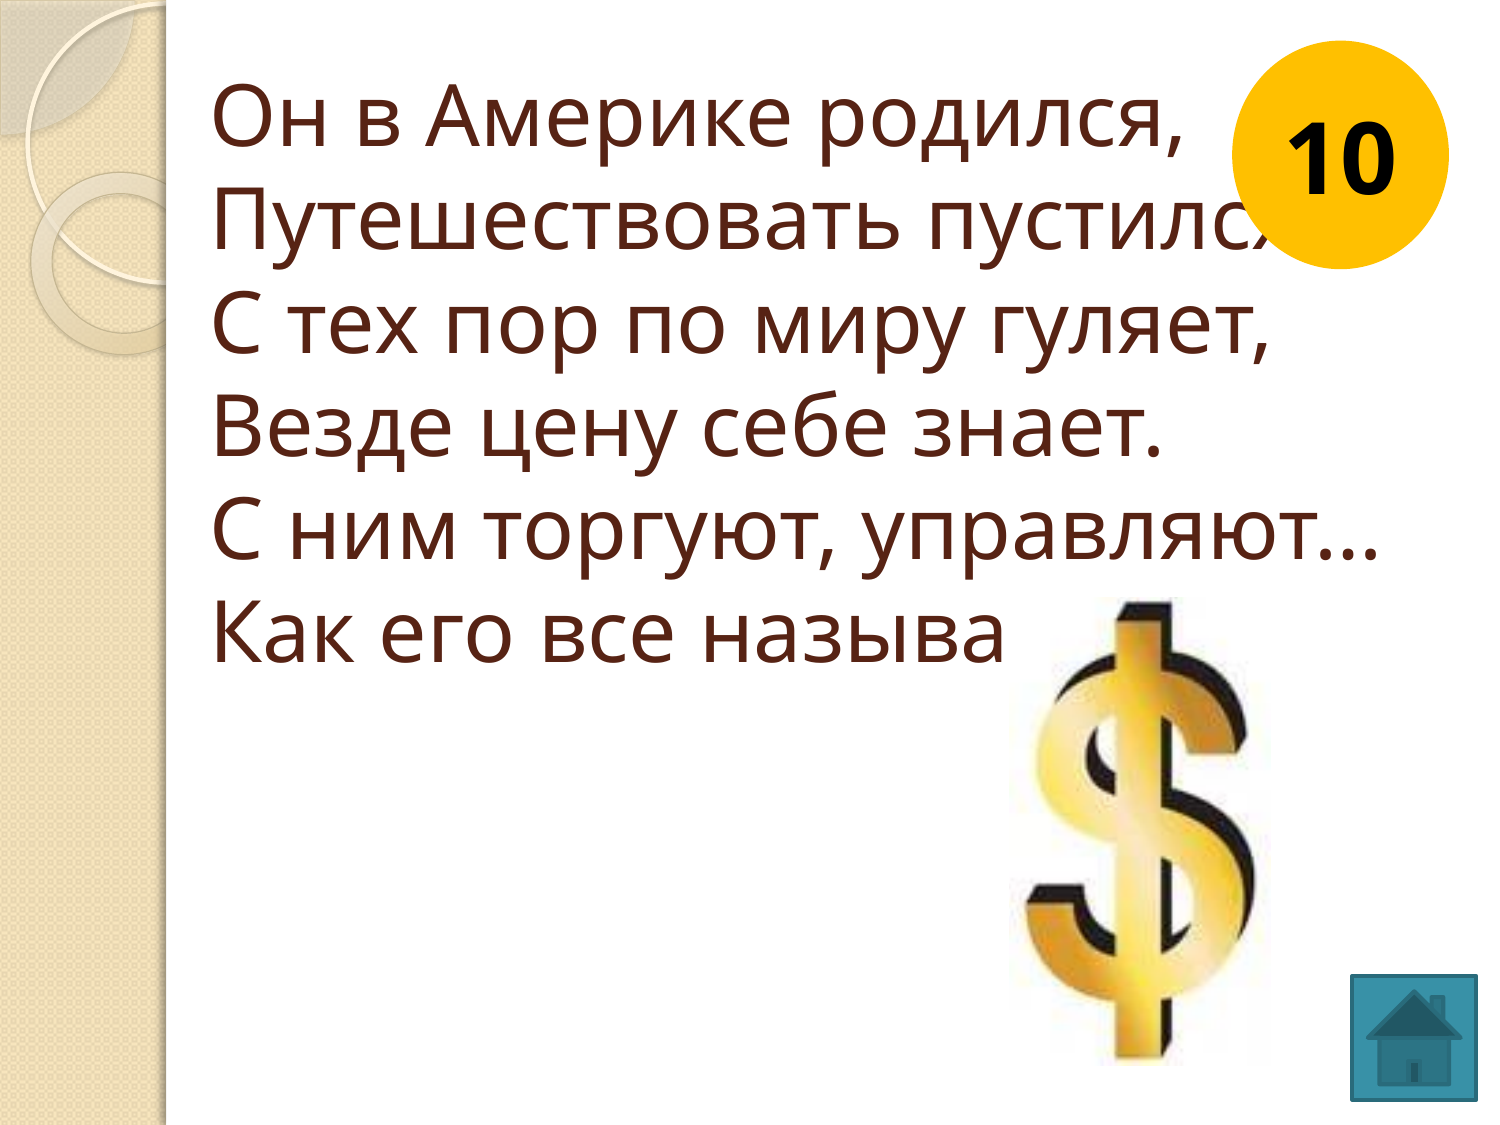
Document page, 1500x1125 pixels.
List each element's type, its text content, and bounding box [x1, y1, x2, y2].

picture [1009, 597, 1271, 1067]
title Он в Америке родился, Путешествовать пустился. С тех пор по миру гуляет, Везде цену себе знает. С ним торгуют, управляют… Как его все называют? [194, 45, 1425, 799]
text_box 10 [1232, 40, 1449, 270]
text_box [1350, 974, 1478, 1102]
